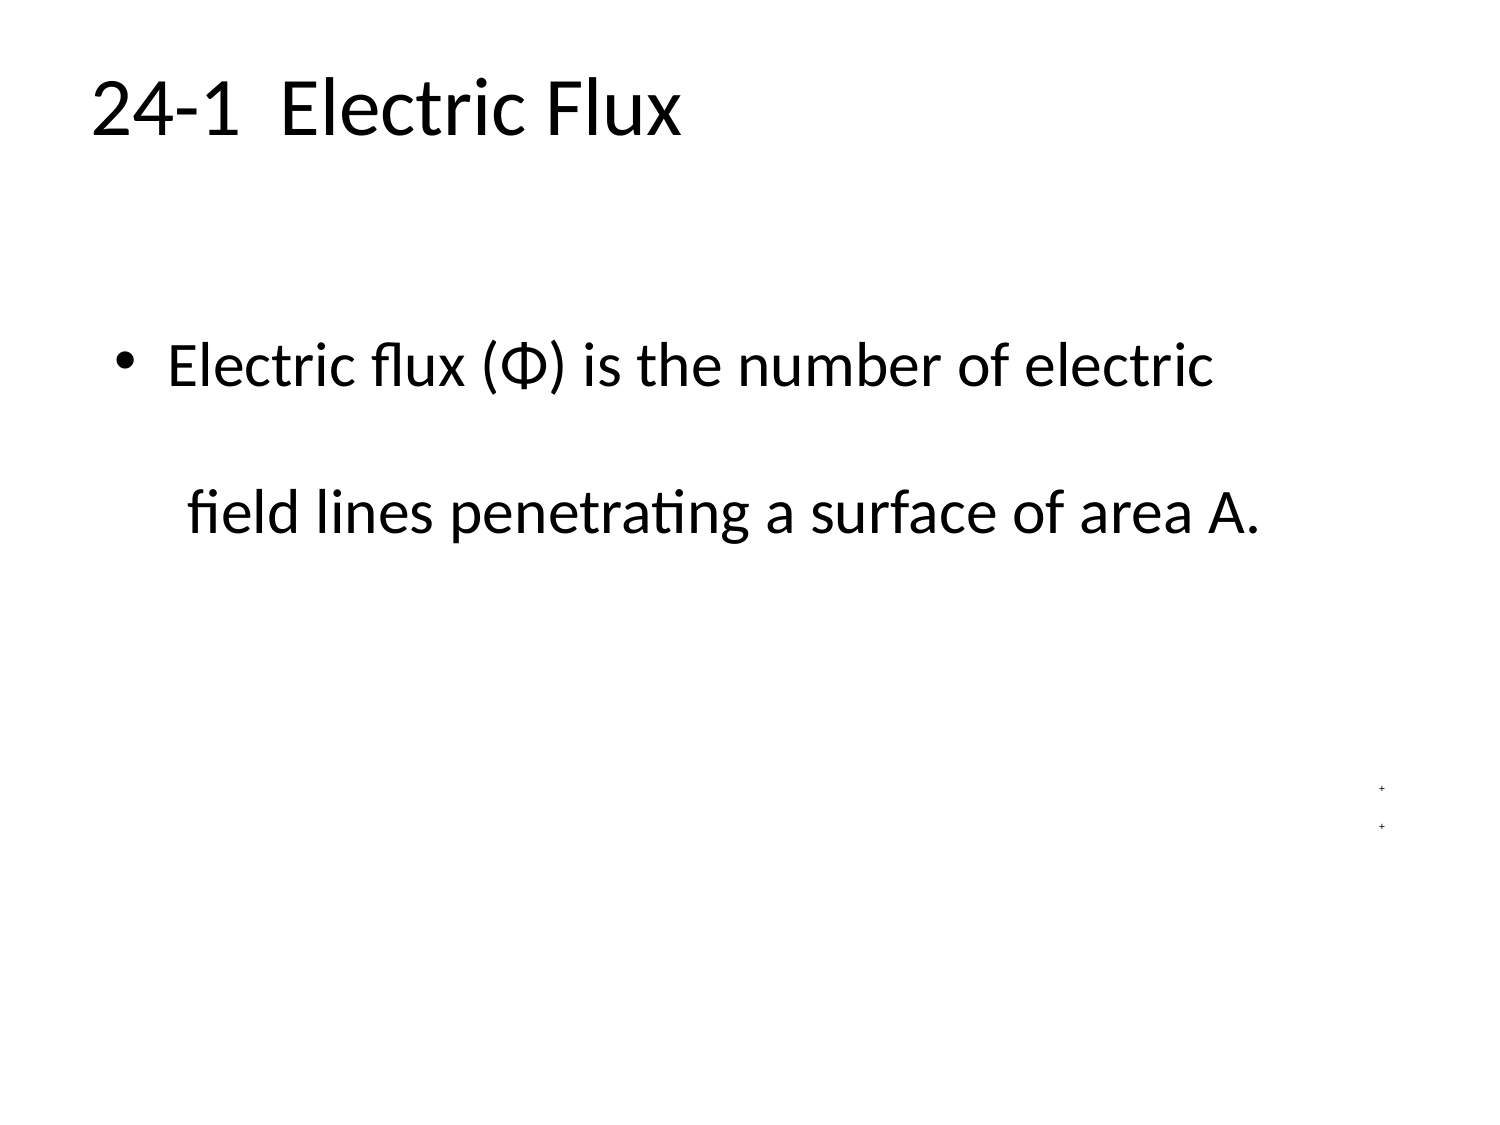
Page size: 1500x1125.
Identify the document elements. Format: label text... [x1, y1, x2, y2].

list Electric flux (Φ) is the number of electric field lines penetrating a surface of area A. + + [99, 262, 1400, 850]
title 24-1 Electric Fluxd [75, 45, 1313, 233]
